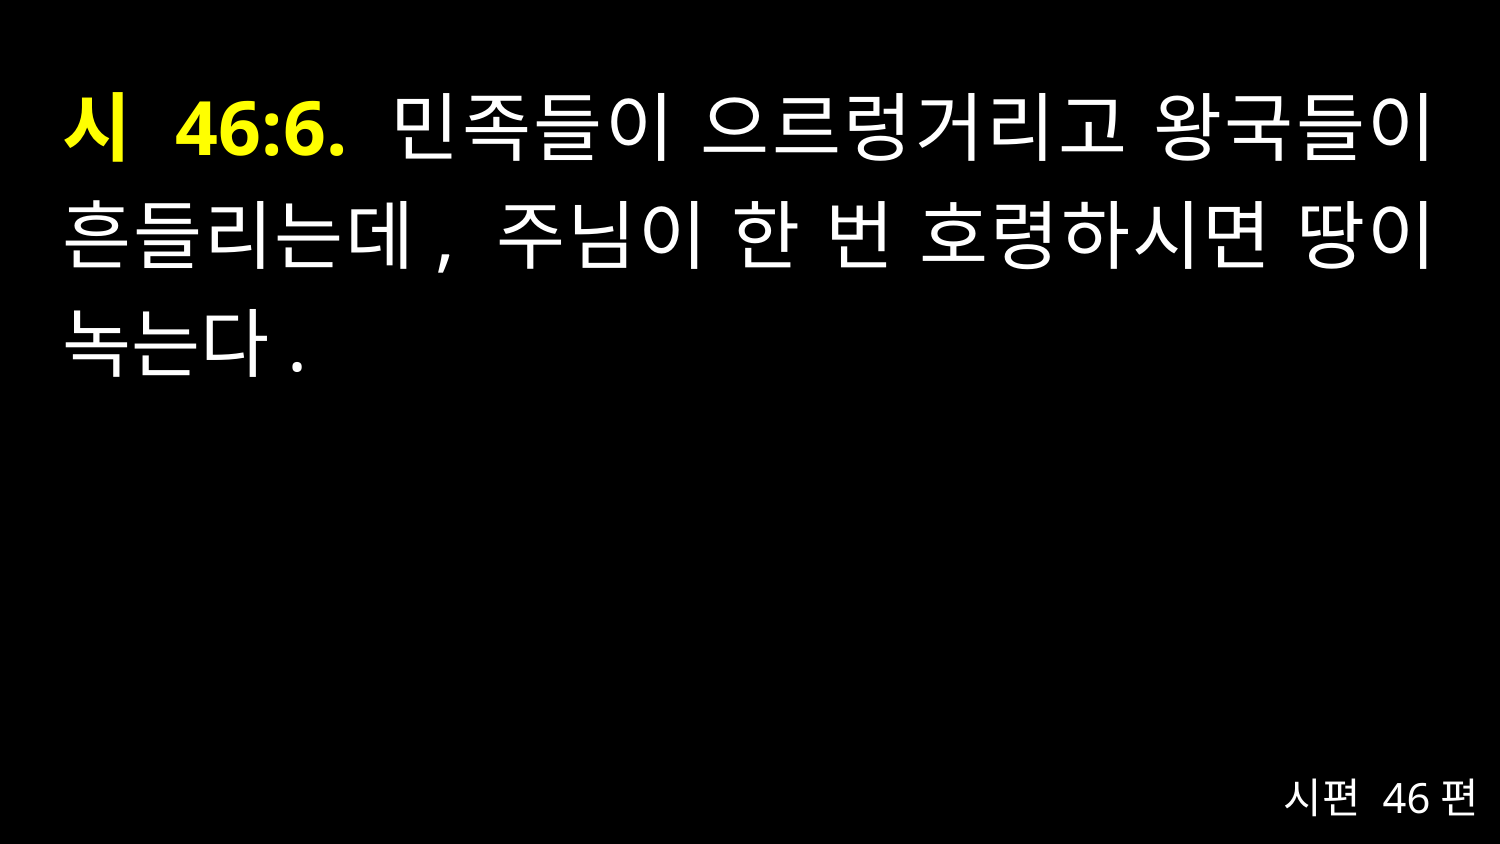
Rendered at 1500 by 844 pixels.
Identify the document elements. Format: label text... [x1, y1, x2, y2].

subtitle 시편 46편 [916, 770, 1500, 844]
title 시 46:6. 민족들이 으르렁거리고 왕국들이 흔들리는데, 주님이 한 번 호령하시면 땅이 녹는다. [0, 0, 1500, 844]
